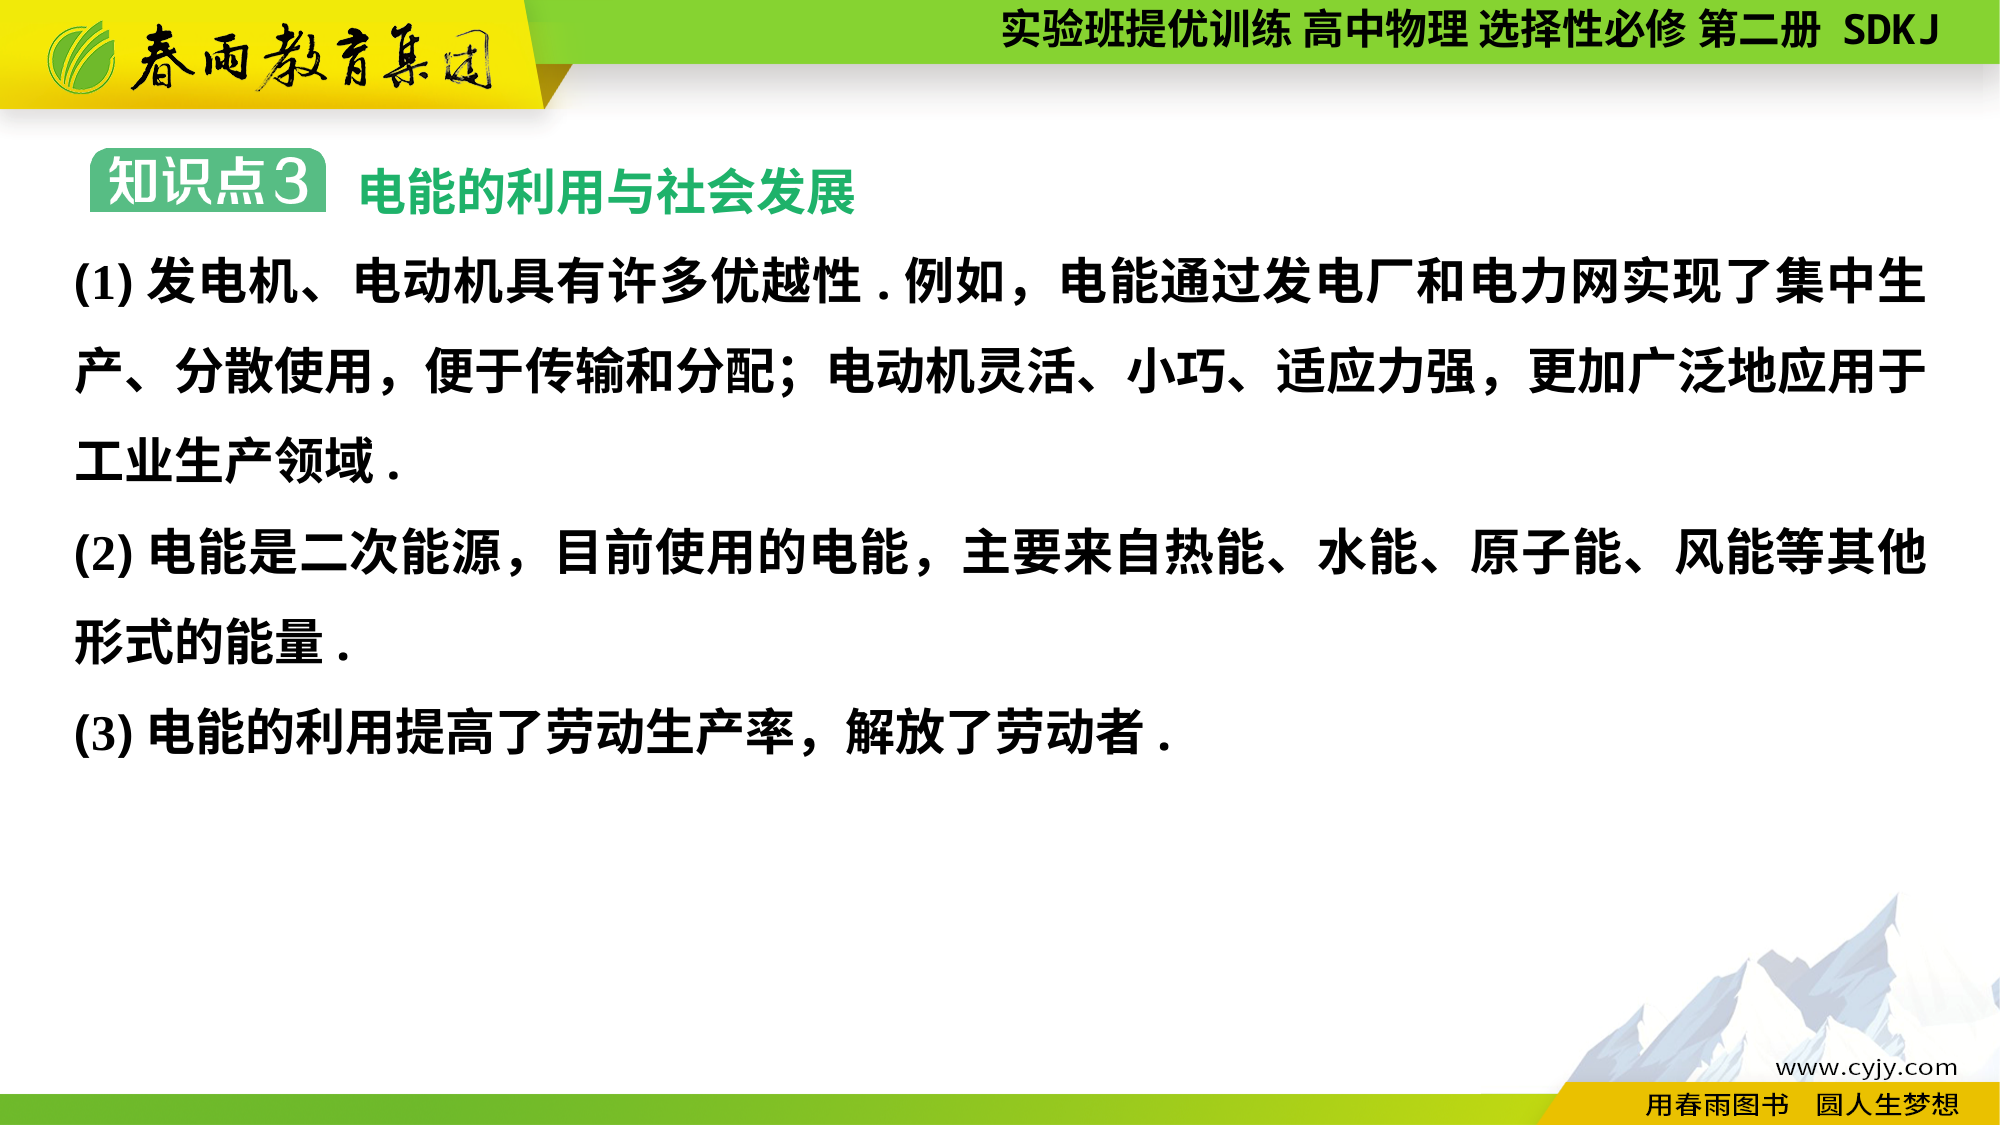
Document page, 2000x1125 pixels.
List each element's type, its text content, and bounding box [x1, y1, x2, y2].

picture [0, 0, 2000, 1125]
list 电能的利用与社会发展 (1)发电机、电动机具有许多优越性.例如，电能通过发电厂和电力网实现了集中生产、分散使用，便于传输和分配；电动机灵活、小巧、适应力强，更加广泛地应用于工业生产领域. (2)电能是二次能源，目前使用的电能，主要来自热能、水能、原子能、风能等其他形式的能量. (3)电能的利用提高了劳动生产率，解放了劳动者. [59, 122, 1944, 774]
